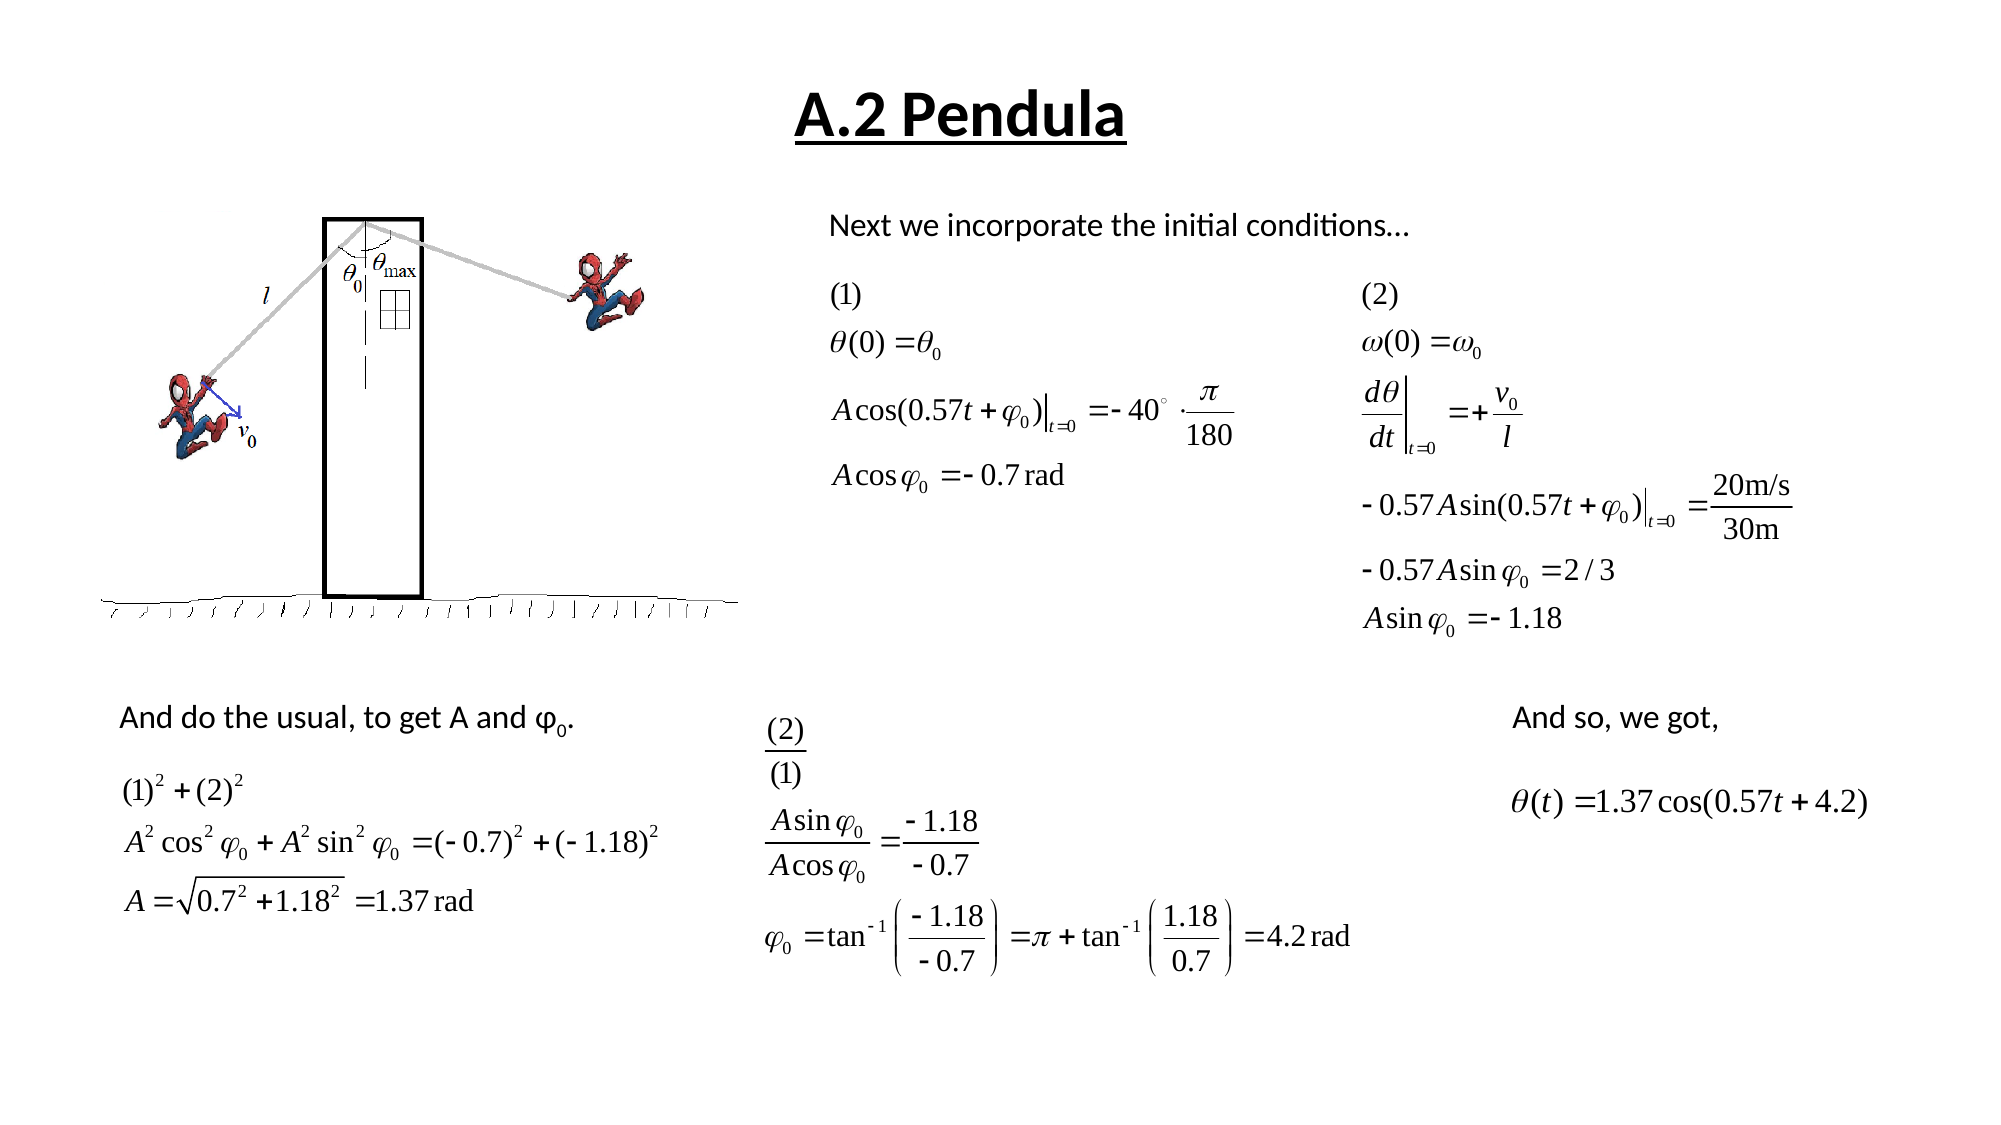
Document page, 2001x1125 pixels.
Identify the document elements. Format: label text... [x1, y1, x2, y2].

text_box And so, we got, [1497, 688, 1735, 743]
text_box Next we incorporate the initial conditions… [814, 195, 1426, 251]
text_box A.2 Pendula [779, 71, 1639, 165]
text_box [118, 765, 668, 927]
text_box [760, 708, 1357, 983]
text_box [101, 210, 738, 618]
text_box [825, 274, 1240, 502]
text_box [1356, 274, 1798, 645]
text_box And do the usual, to get A and φ0. [104, 688, 606, 749]
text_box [1506, 781, 1875, 827]
